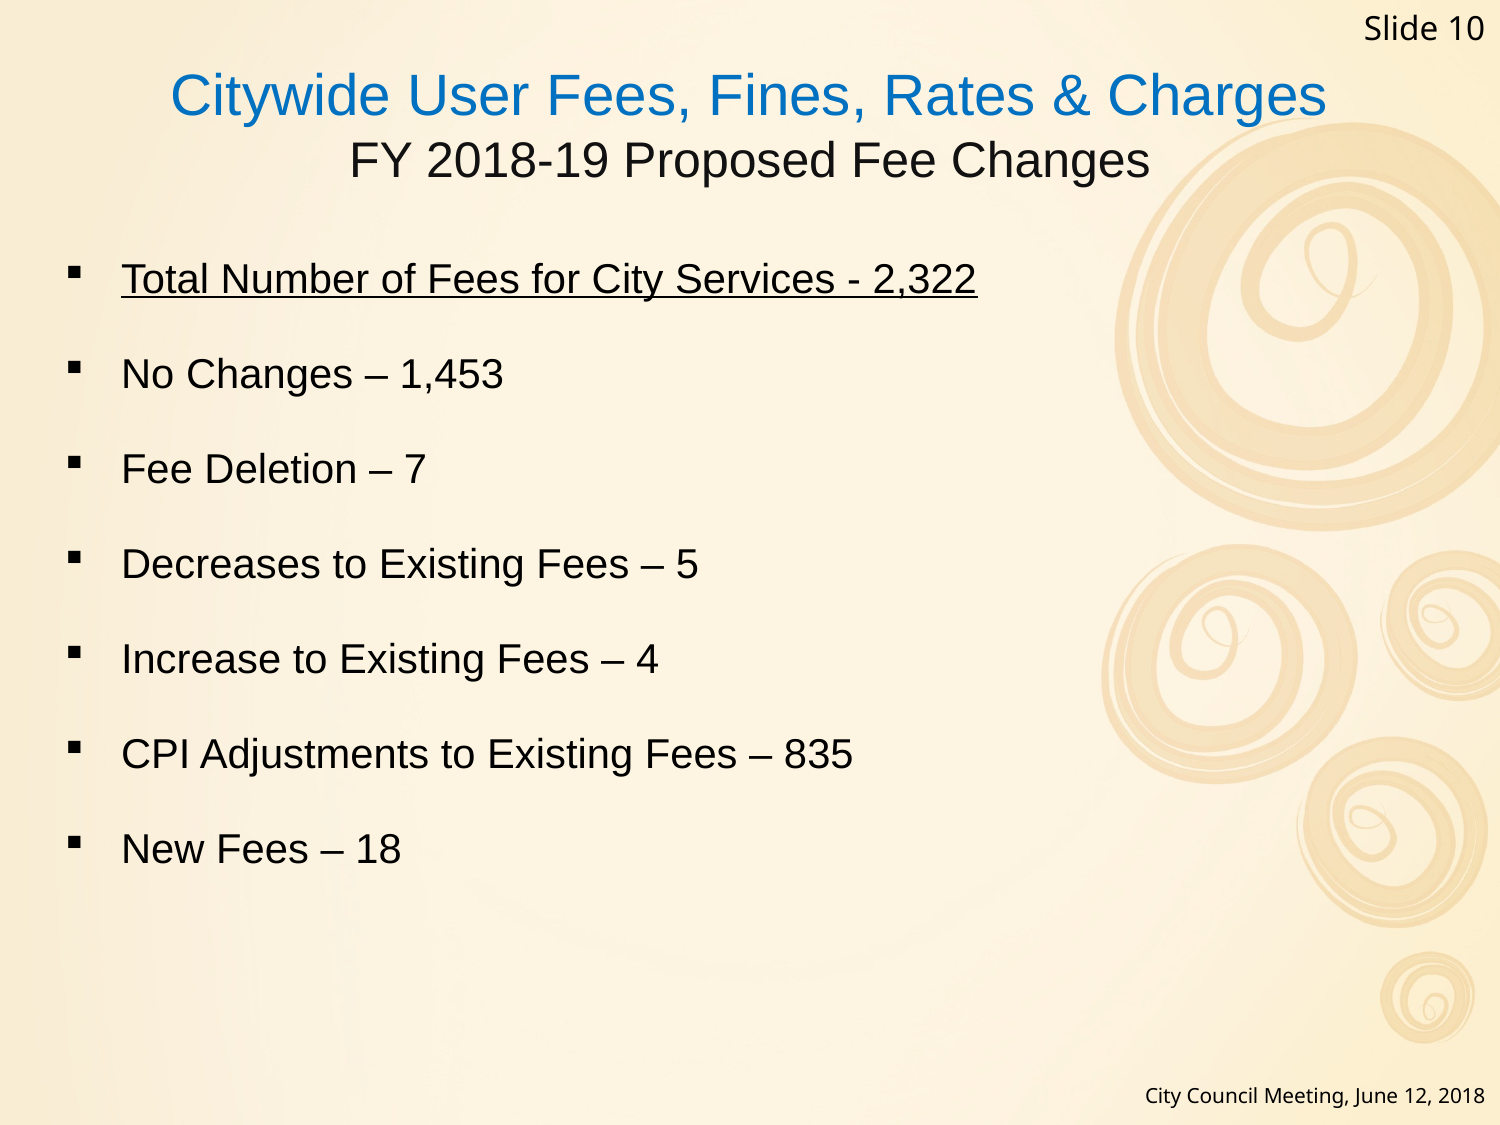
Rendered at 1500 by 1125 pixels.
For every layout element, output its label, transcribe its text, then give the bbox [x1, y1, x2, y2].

text_box Slide 10 [1149, 0, 1500, 75]
text_box Total Number of Fees for City Services - 2,322 No Changes – 1,453 Fee Deletion – 7 Decreases to Existing Fees – 5 Increase to Existing Fees – 4 CPI Adjustments to Existing Fees – 835 New Fees – 18 [49, 249, 1463, 988]
text_box City Council Meeting, June 12, 2018 [1025, 1049, 1500, 1125]
text_box Citywide User Fees, Fines, Rates & Charges FY 2018-19 Proposed Fee Changes [50, 50, 1450, 175]
picture [0, 0, 1500, 1125]
